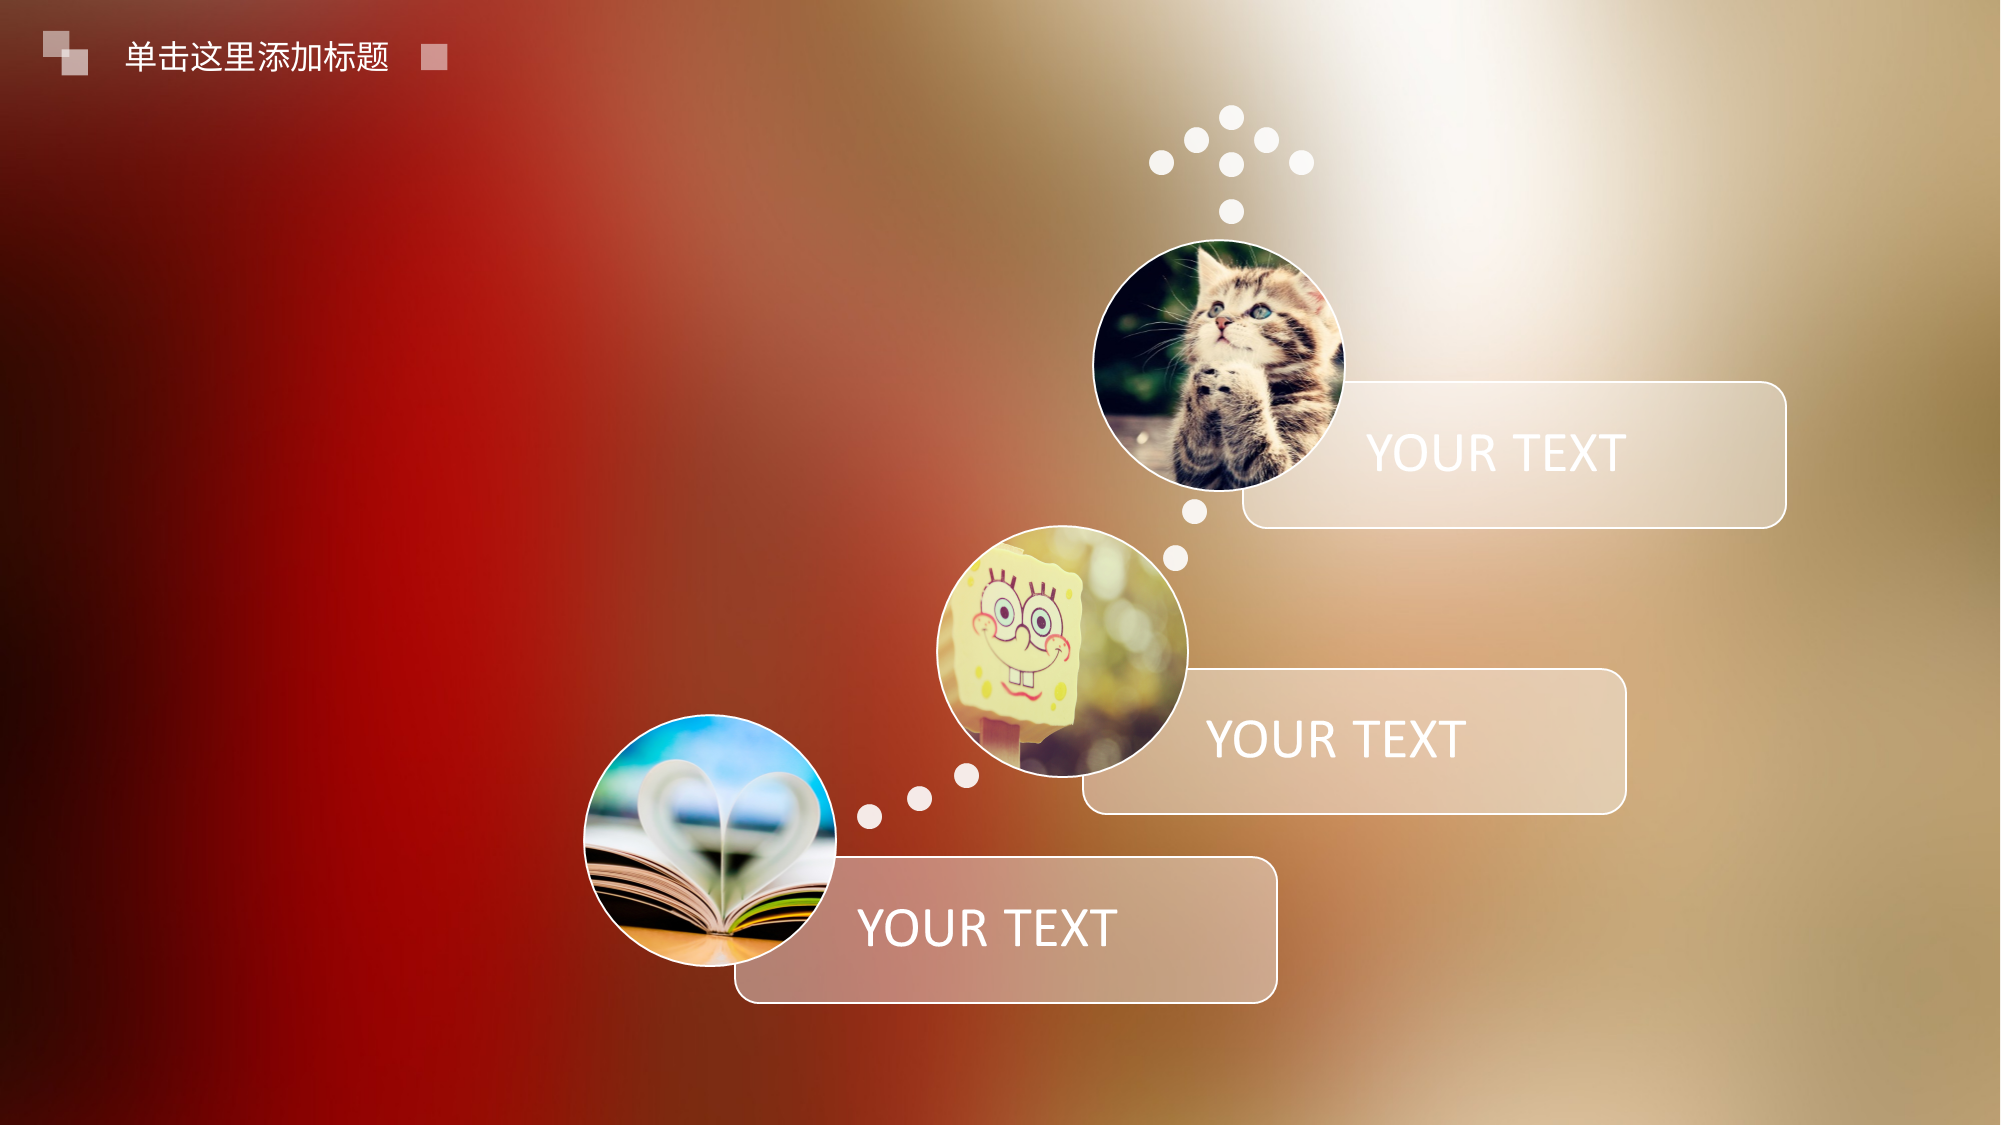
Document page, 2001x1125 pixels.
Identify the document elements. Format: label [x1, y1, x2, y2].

picture [0, 0, 2001, 1125]
text_box [42, 30, 448, 76]
